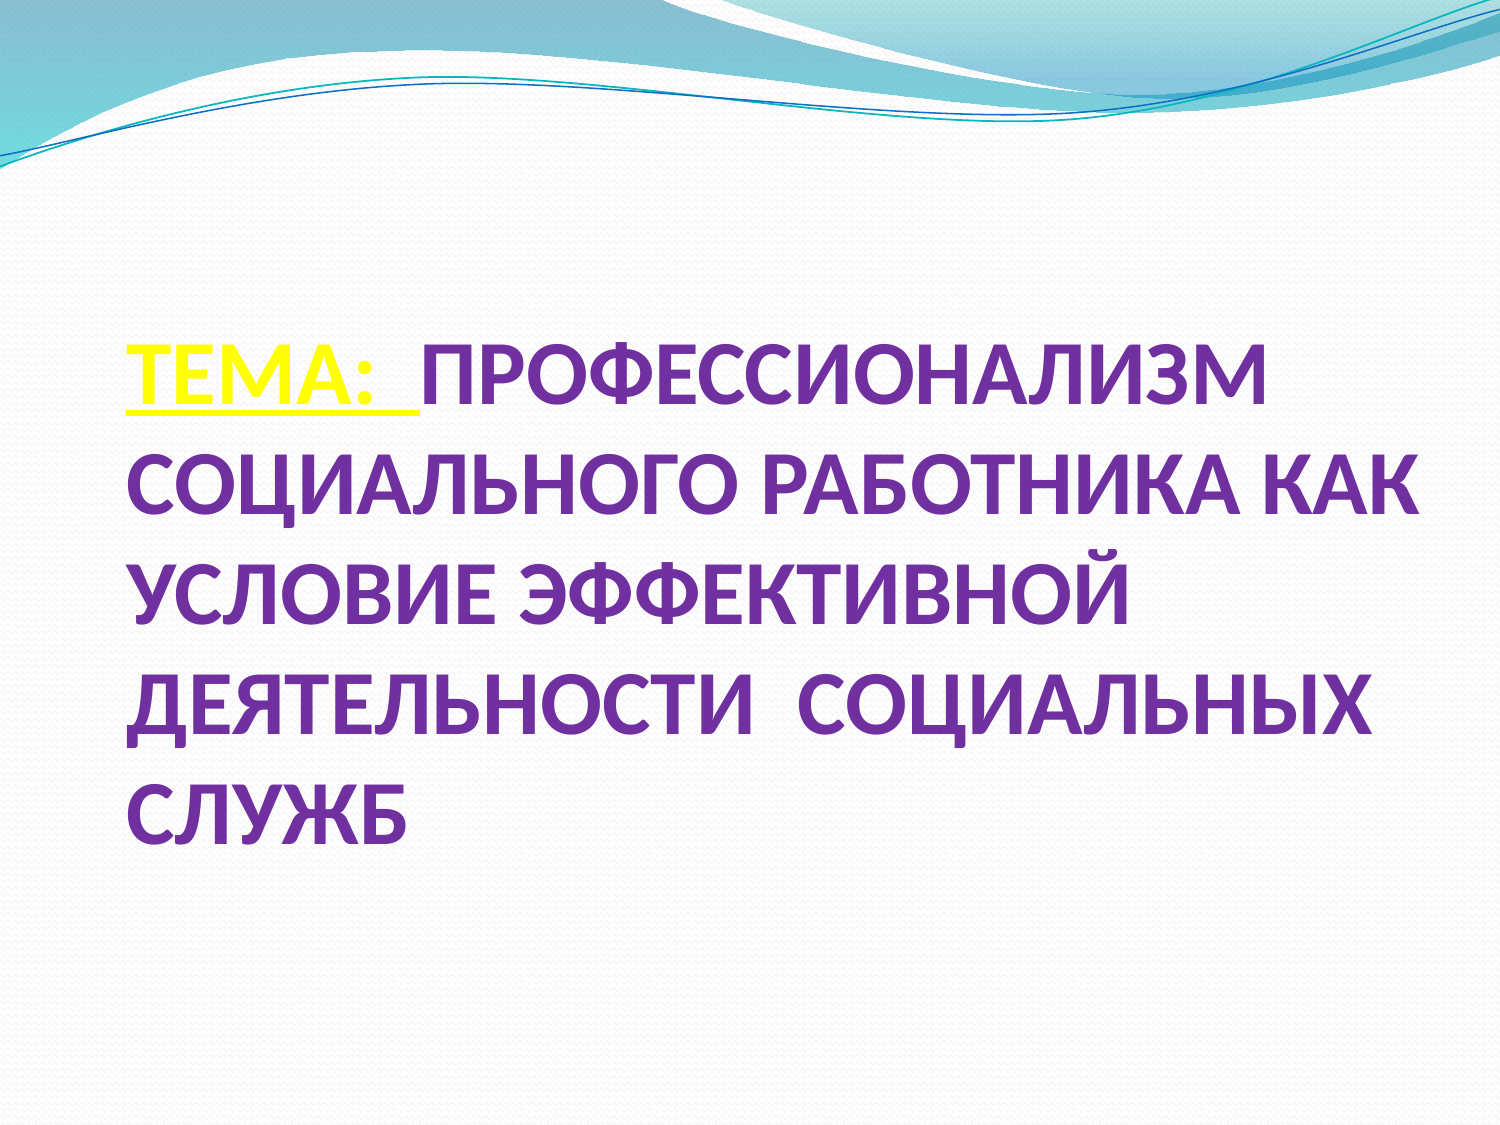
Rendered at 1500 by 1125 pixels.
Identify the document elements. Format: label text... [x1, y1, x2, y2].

title ТЕМА: ПРОФЕССИОНАЛИЗМ СОЦИАЛЬНОГО РАБОТНИКА КАК УСЛОВИЕ ЭФФЕКТИВНОЙ ДЕЯТЕЛЬНОСТИ СОЦИАЛЬНЫХ СЛУЖБ [46, 105, 1500, 973]
